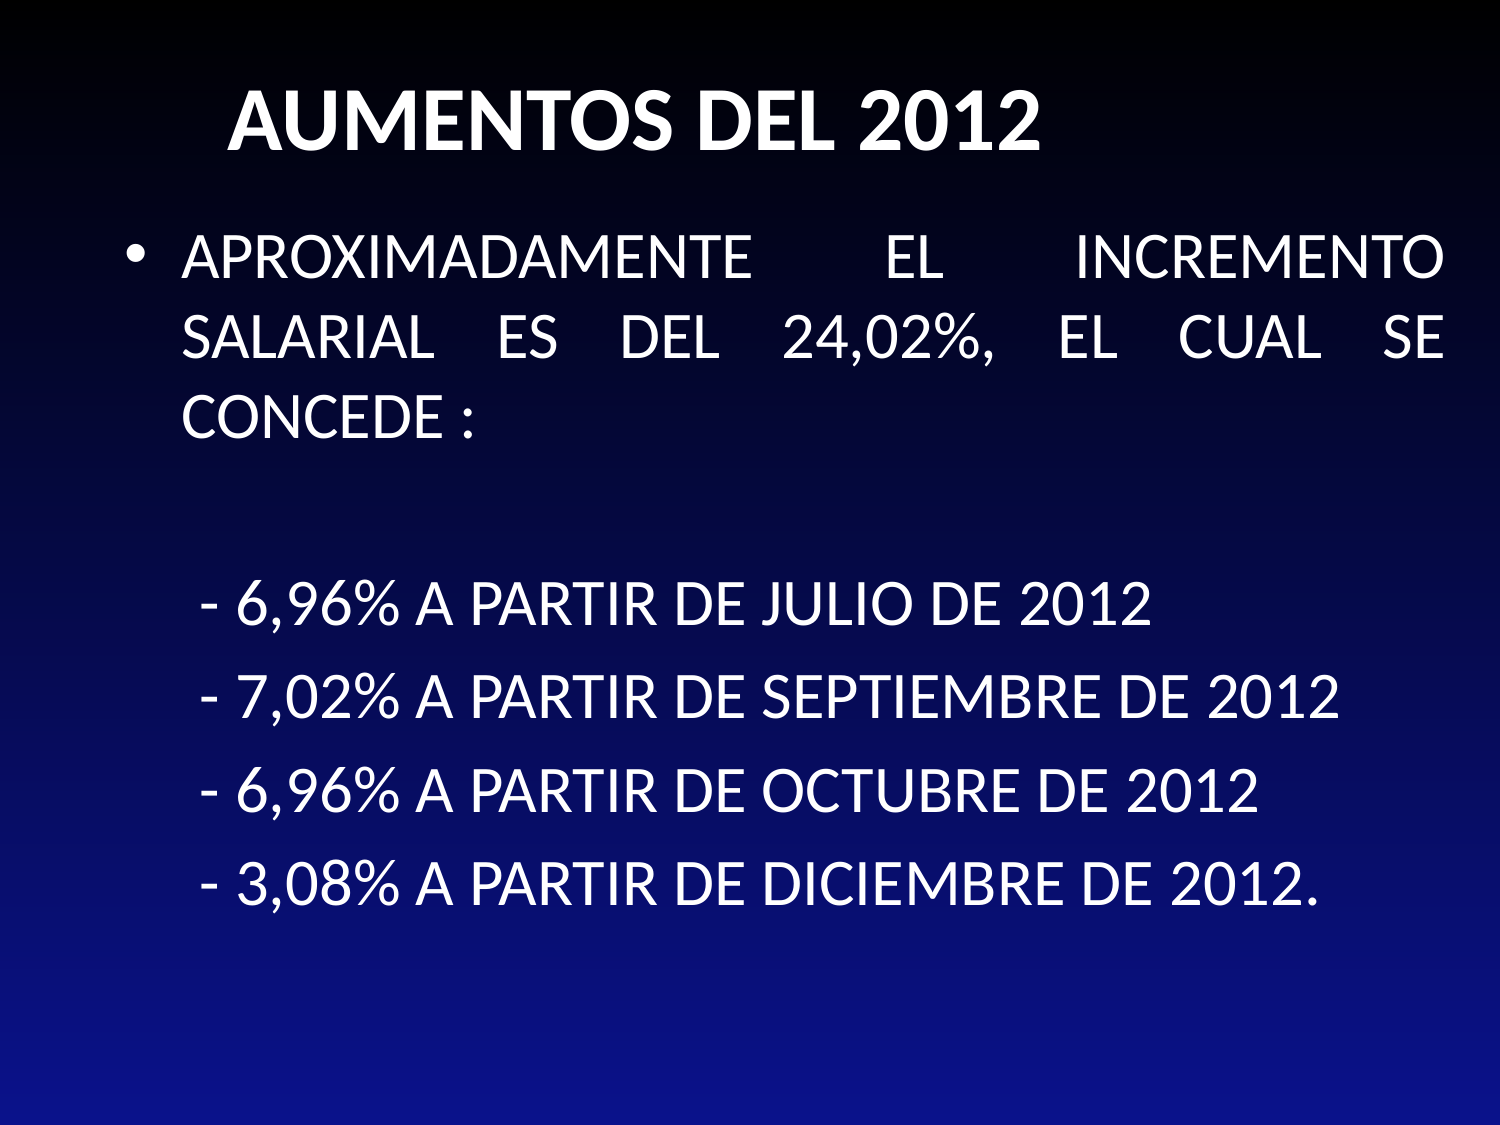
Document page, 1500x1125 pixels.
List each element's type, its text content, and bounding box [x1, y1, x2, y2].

title AUMENTOS DEL 2012 [0, 58, 1376, 213]
list APROXIMADAMENTE EL INCREMENTO SALARIAL ES DEL 24,02%, EL CUAL SE CONCEDE : - 6,96% A PARTIR DE JULIO DE 2012 - 7,02% A PARTIR DE SEPTIEMBRE DE 2012 - 6,96% A PARTIR DE OCTUBRE DE 2012 - 3,08% A PARTIR DE DICIEMBRE DE 2012. [124, 211, 1448, 955]
